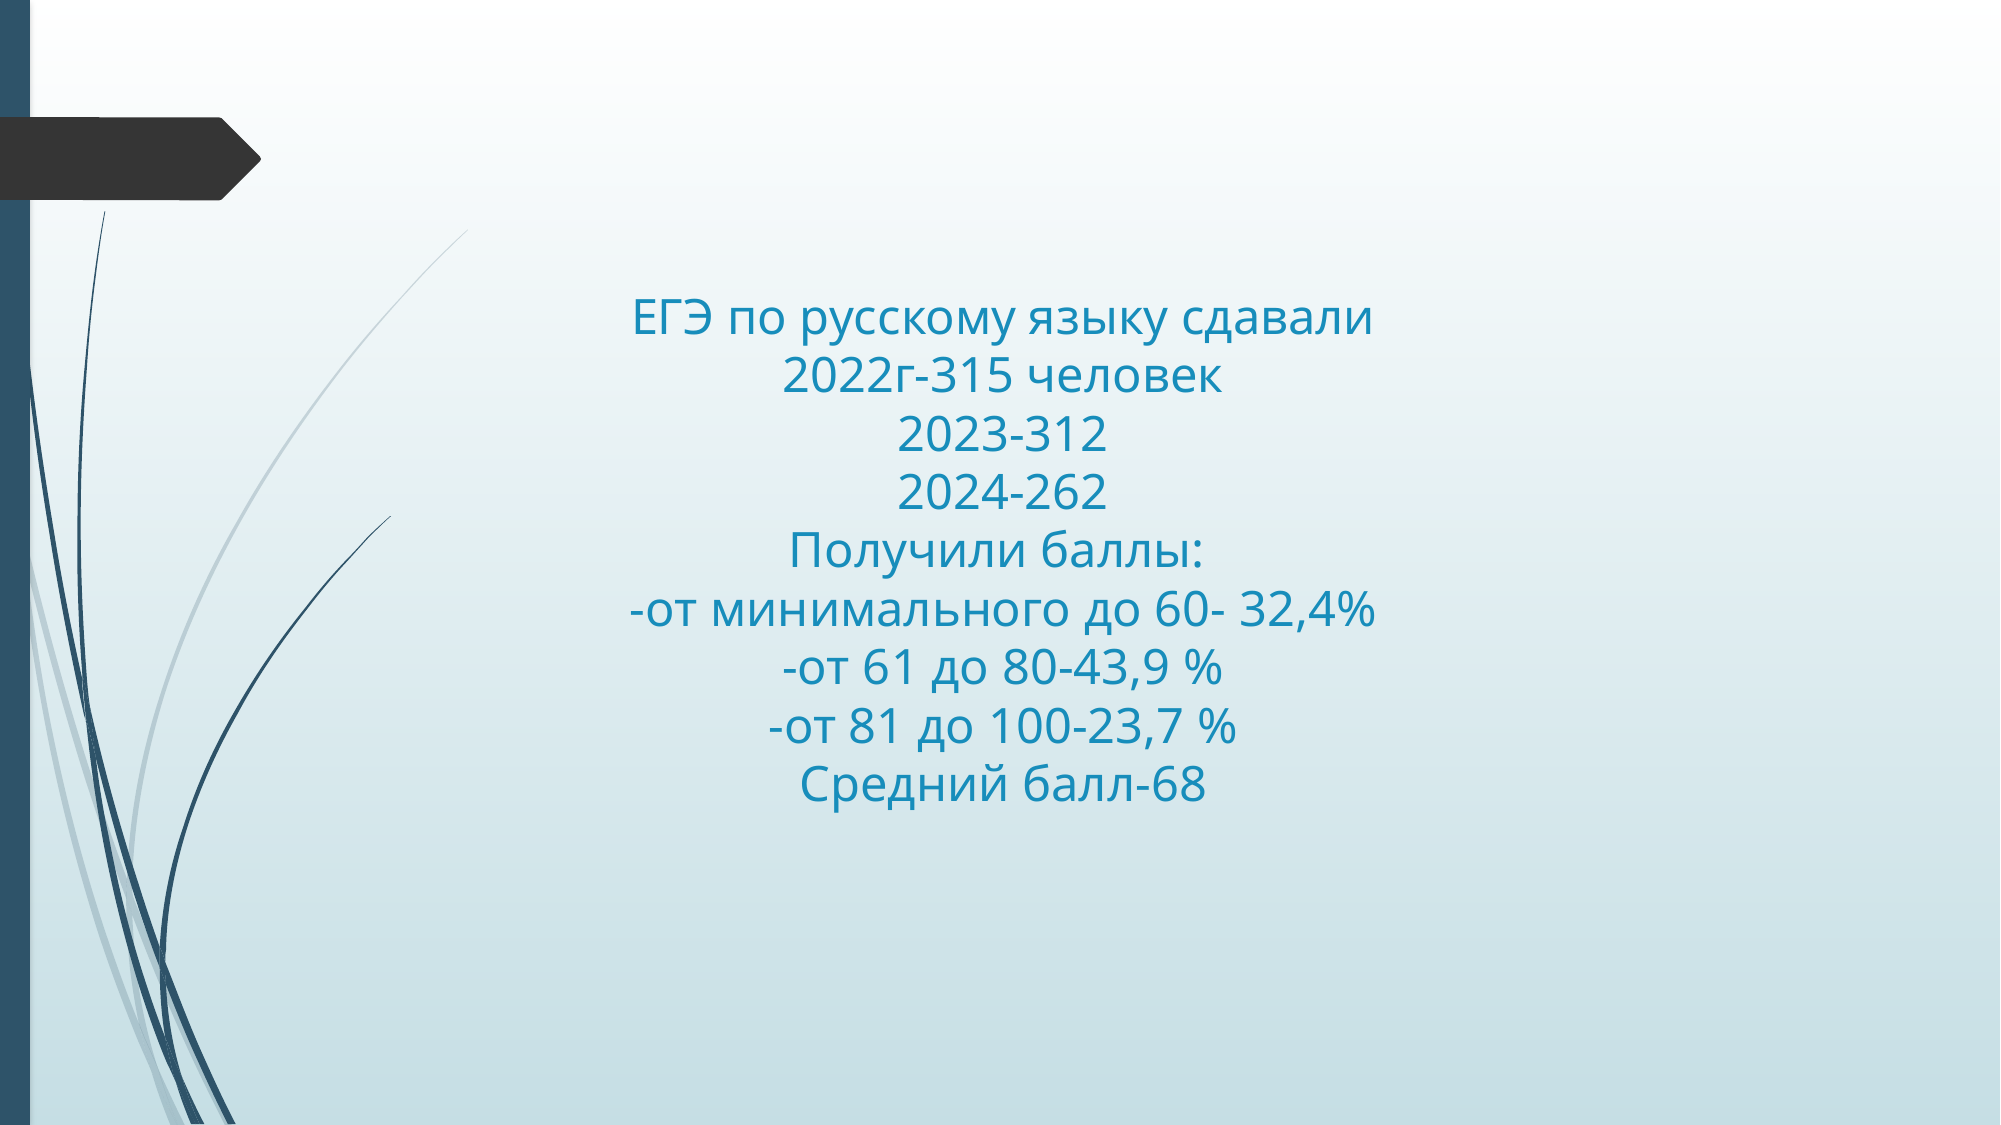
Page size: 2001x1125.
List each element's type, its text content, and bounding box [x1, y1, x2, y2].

title ЕГЭ по русскому языку сдавали 2022г-315 человек 2023-312 2024-262 Получили баллы: -от минимального до 60- 32,4% -от 61 до 80-43,9 % -от 81 до 100-23,7 % Средний балл-68 [190, 277, 1816, 821]
